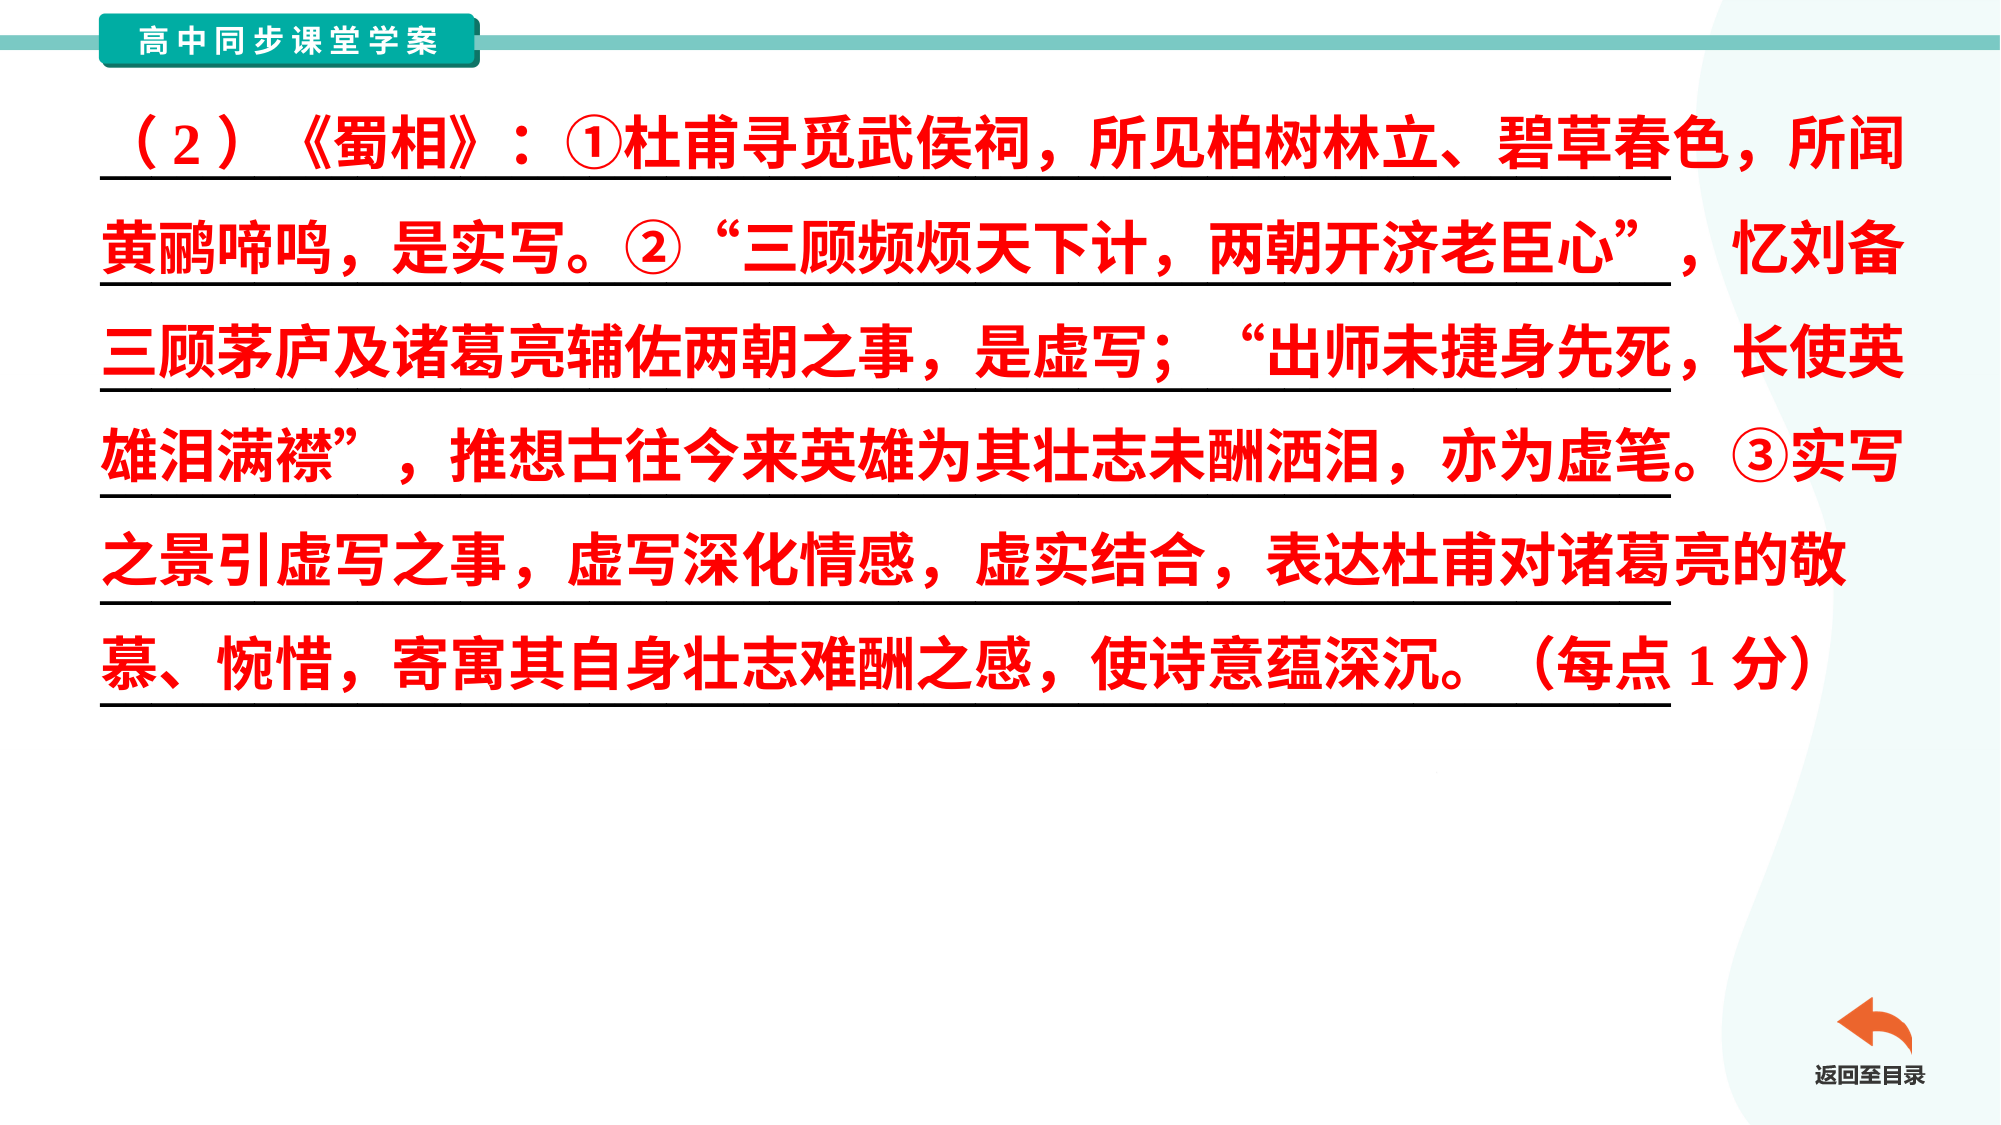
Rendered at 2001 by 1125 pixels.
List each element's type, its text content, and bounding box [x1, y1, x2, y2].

text_box _____________________________________________________________ _____________________________________________________________ _____________________________________________________________ _____________________________________________________________ _____________________________________________________________ _____________________________________________________________ [100, 686, 1899, 695]
text_box （2）《蜀相》：①杜甫寻觅武侯祠，所见柏树林立、碧草春色，所闻 黄鹂啼鸣，是实写。②“三顾频烦天下计，两朝开济老臣心”，忆刘备 三顾茅庐及诸葛亮辅佐两朝之事，是虚写；“出师未捷身先死，长使英 雄泪满襟”，推想古往今来英雄为其壮志未酬洒泪，亦为虚笔。③实写 之景引虚写之事，虚写深化情感，虚实结合，表达杜甫对诸葛亮的敬 慕、惋惜，寄寓其自身壮志难酬之感，使诗意蕴深沉。（每点1分） [100, 72, 1899, 686]
picture [0, 0, 2000, 1125]
